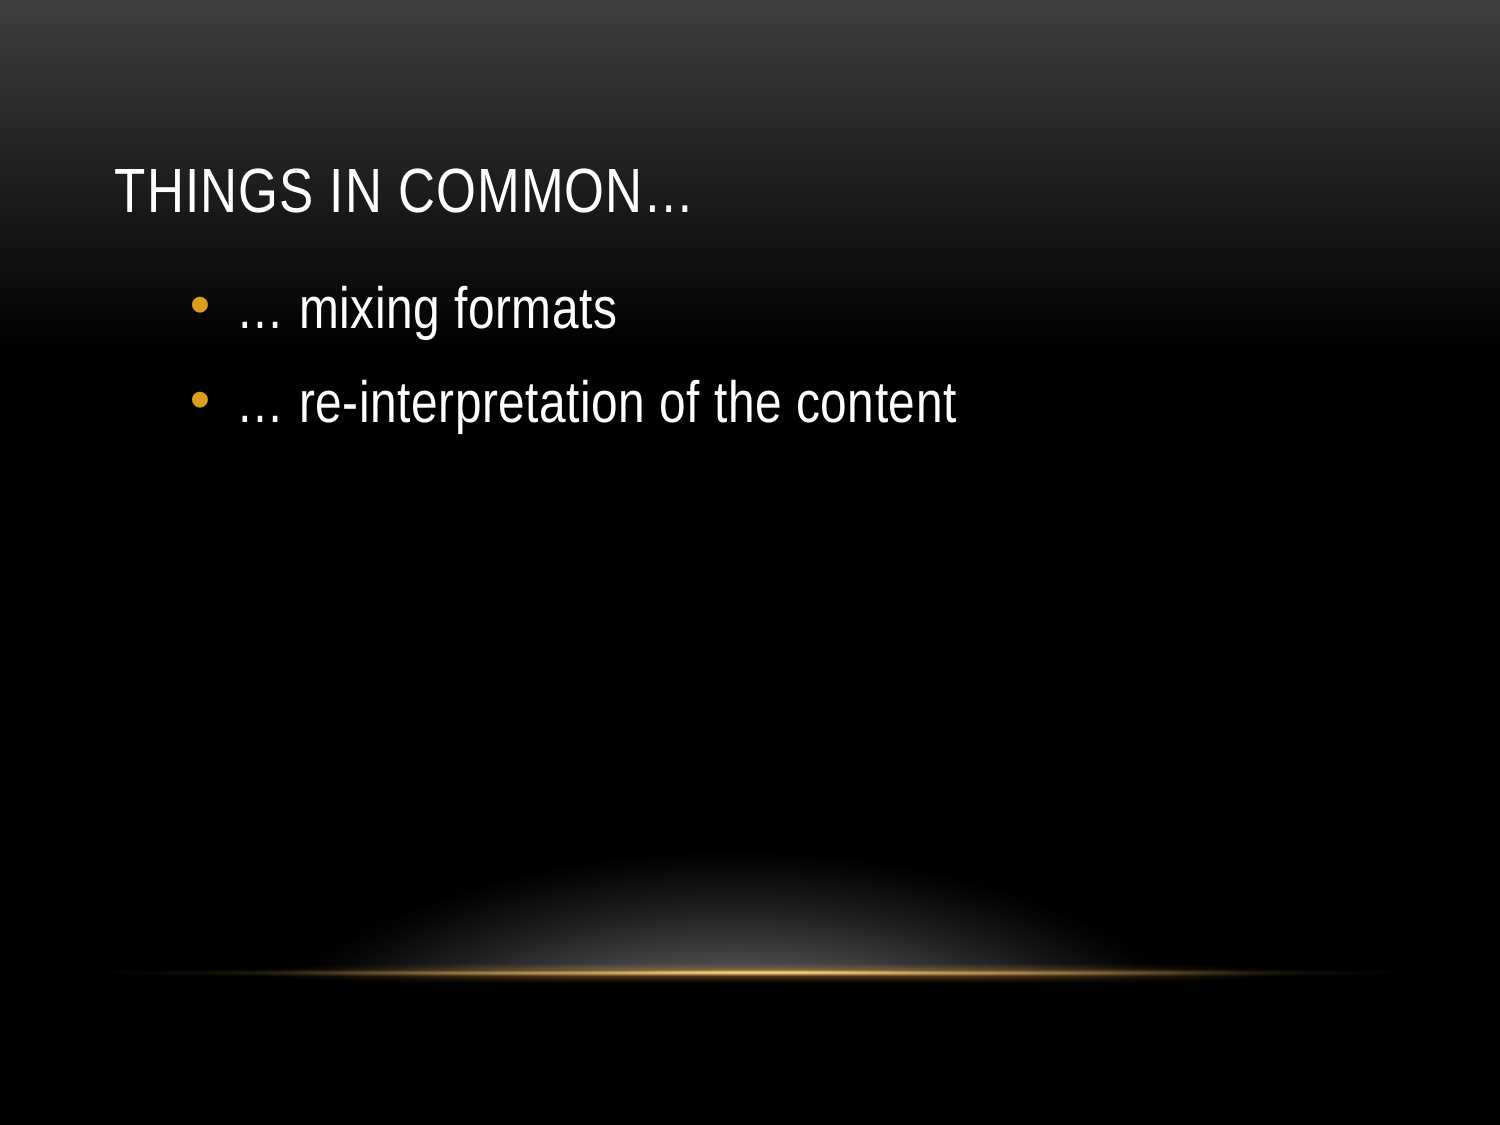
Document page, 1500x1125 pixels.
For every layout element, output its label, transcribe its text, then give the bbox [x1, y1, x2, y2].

list … mixing formats … re-interpretation of the content [99, 262, 1400, 938]
title Things in common… [99, 45, 1400, 233]
picture [0, 0, 1500, 1125]
